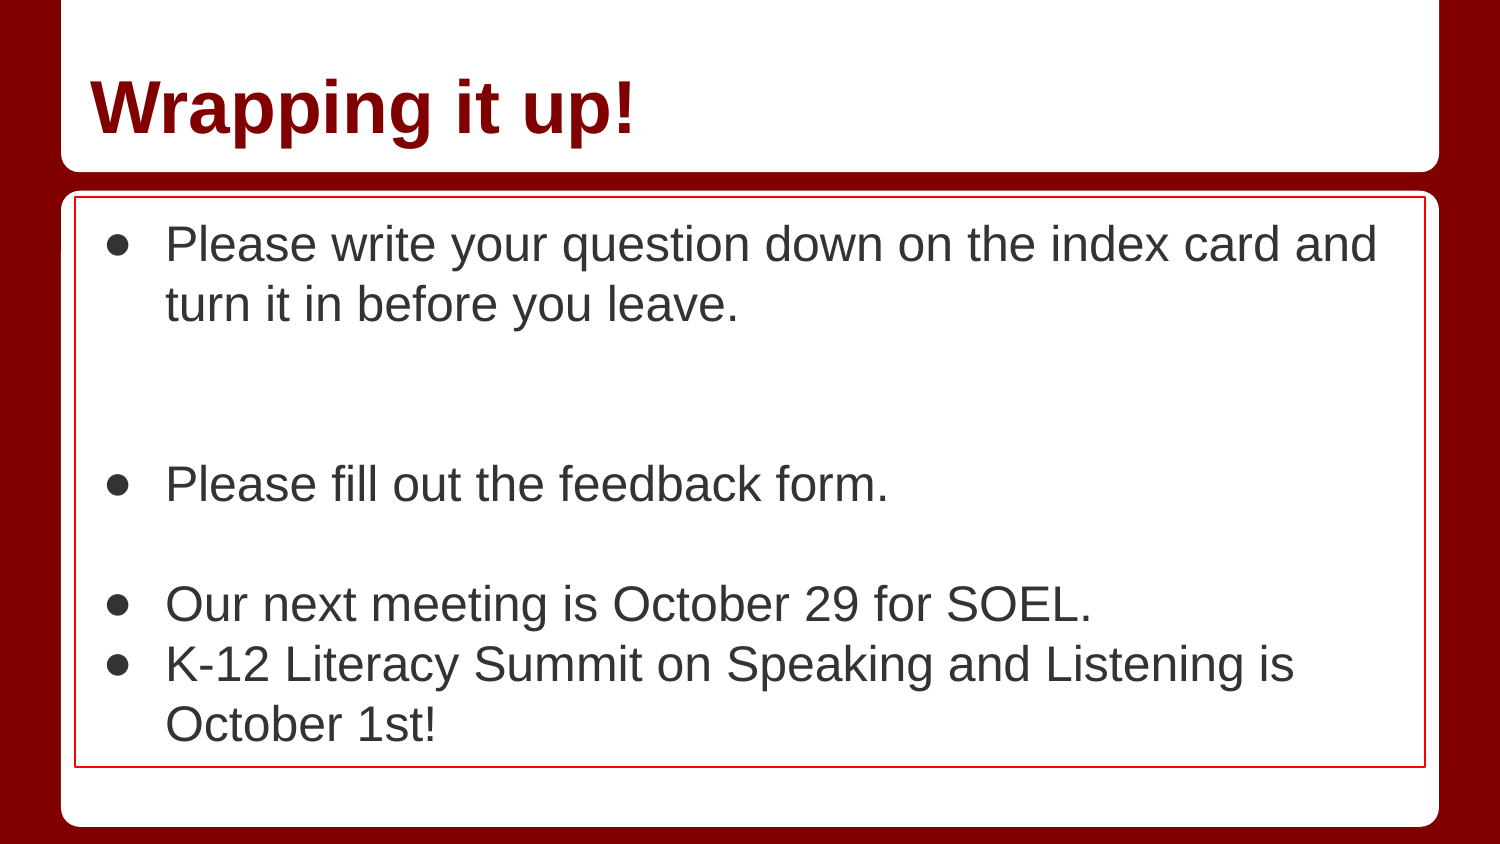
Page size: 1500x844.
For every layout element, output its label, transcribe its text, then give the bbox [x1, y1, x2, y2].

list Please write your question down on the index card and turn it in before you leave. Please fill out the feedback form. Our next meeting is October 29 for SOEL. K-12 Literacy Summit on Speaking and Listening is October 1st! [75, 196, 1425, 767]
title Wrapping it up! [75, 0, 1425, 164]
